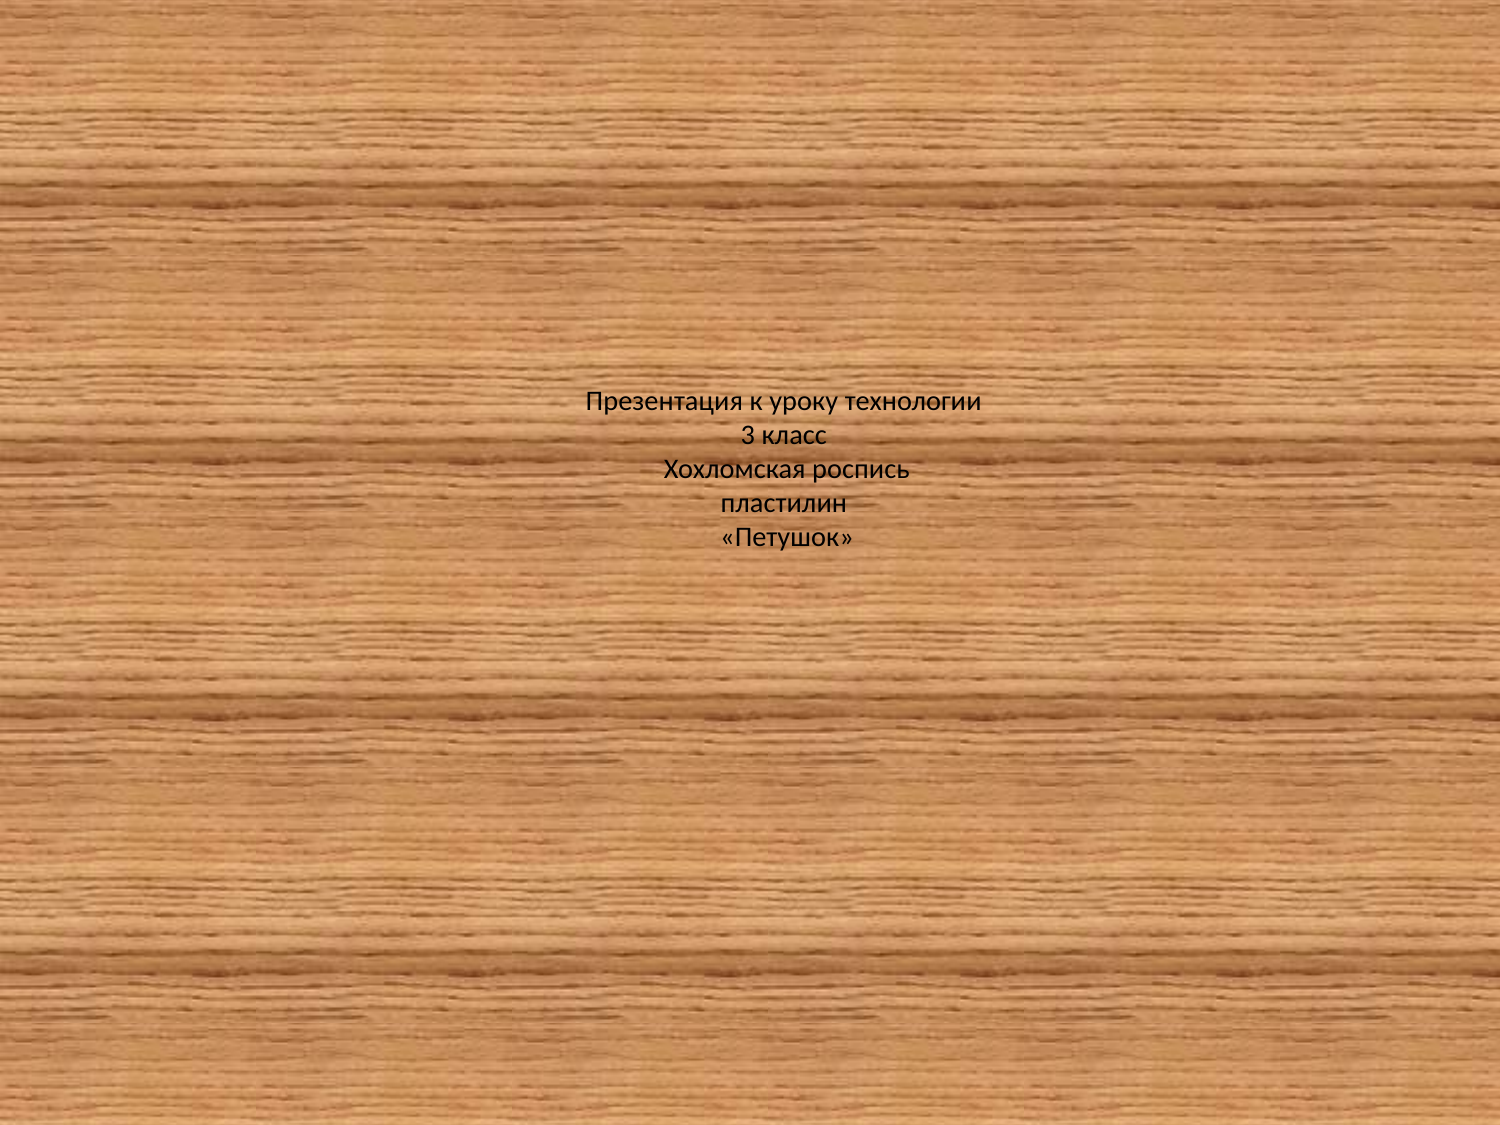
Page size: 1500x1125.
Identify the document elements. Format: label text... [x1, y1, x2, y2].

title Презентация к уроку технологии 3 класс Хохломская роспись пластилин «Петушок» [112, 373, 1463, 561]
picture [0, 0, 1500, 1125]
